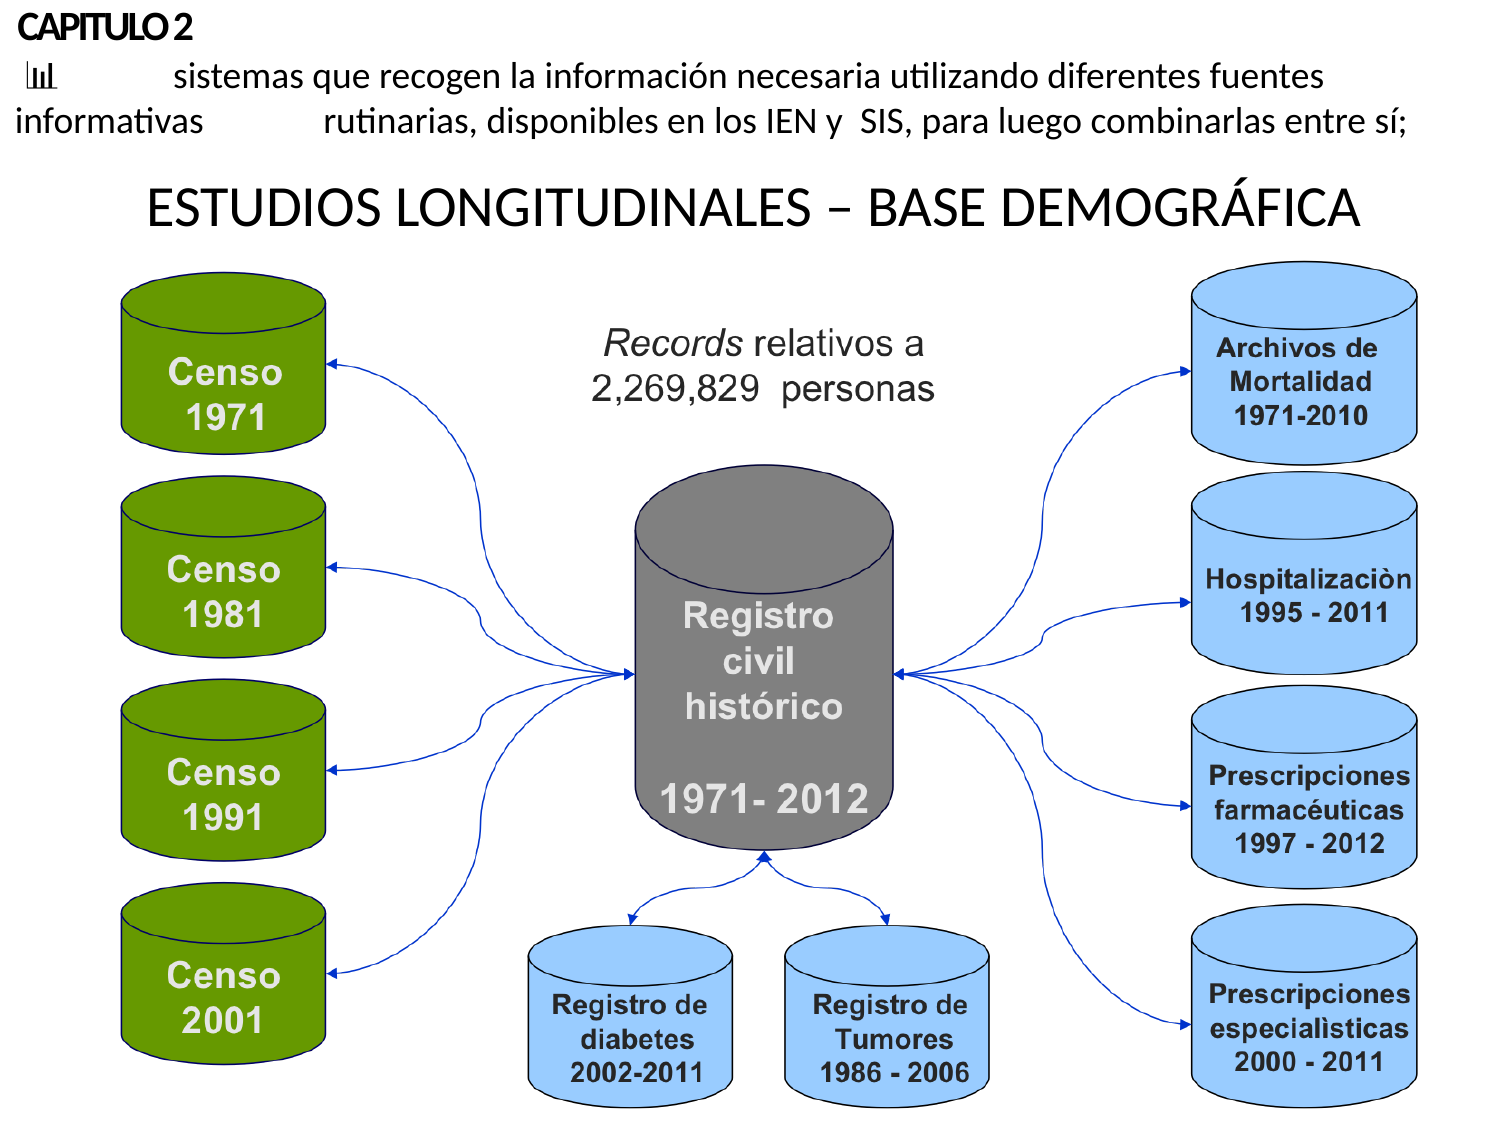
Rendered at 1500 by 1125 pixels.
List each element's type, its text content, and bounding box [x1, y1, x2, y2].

text_box 📊 sistemas que recogen la información necesaria utilizando diferentes fuentes informativas rutinarias, disponibles en los IEN y SIS, para luego combinarlas entre sí; [0, 43, 1500, 149]
title CAPITULO 2 [2, 0, 1478, 43]
text_box ESTUDIOS LONGITUDINALES – BASE DEMOGRÁFICA [31, 160, 1478, 257]
picture [120, 260, 1438, 1109]
